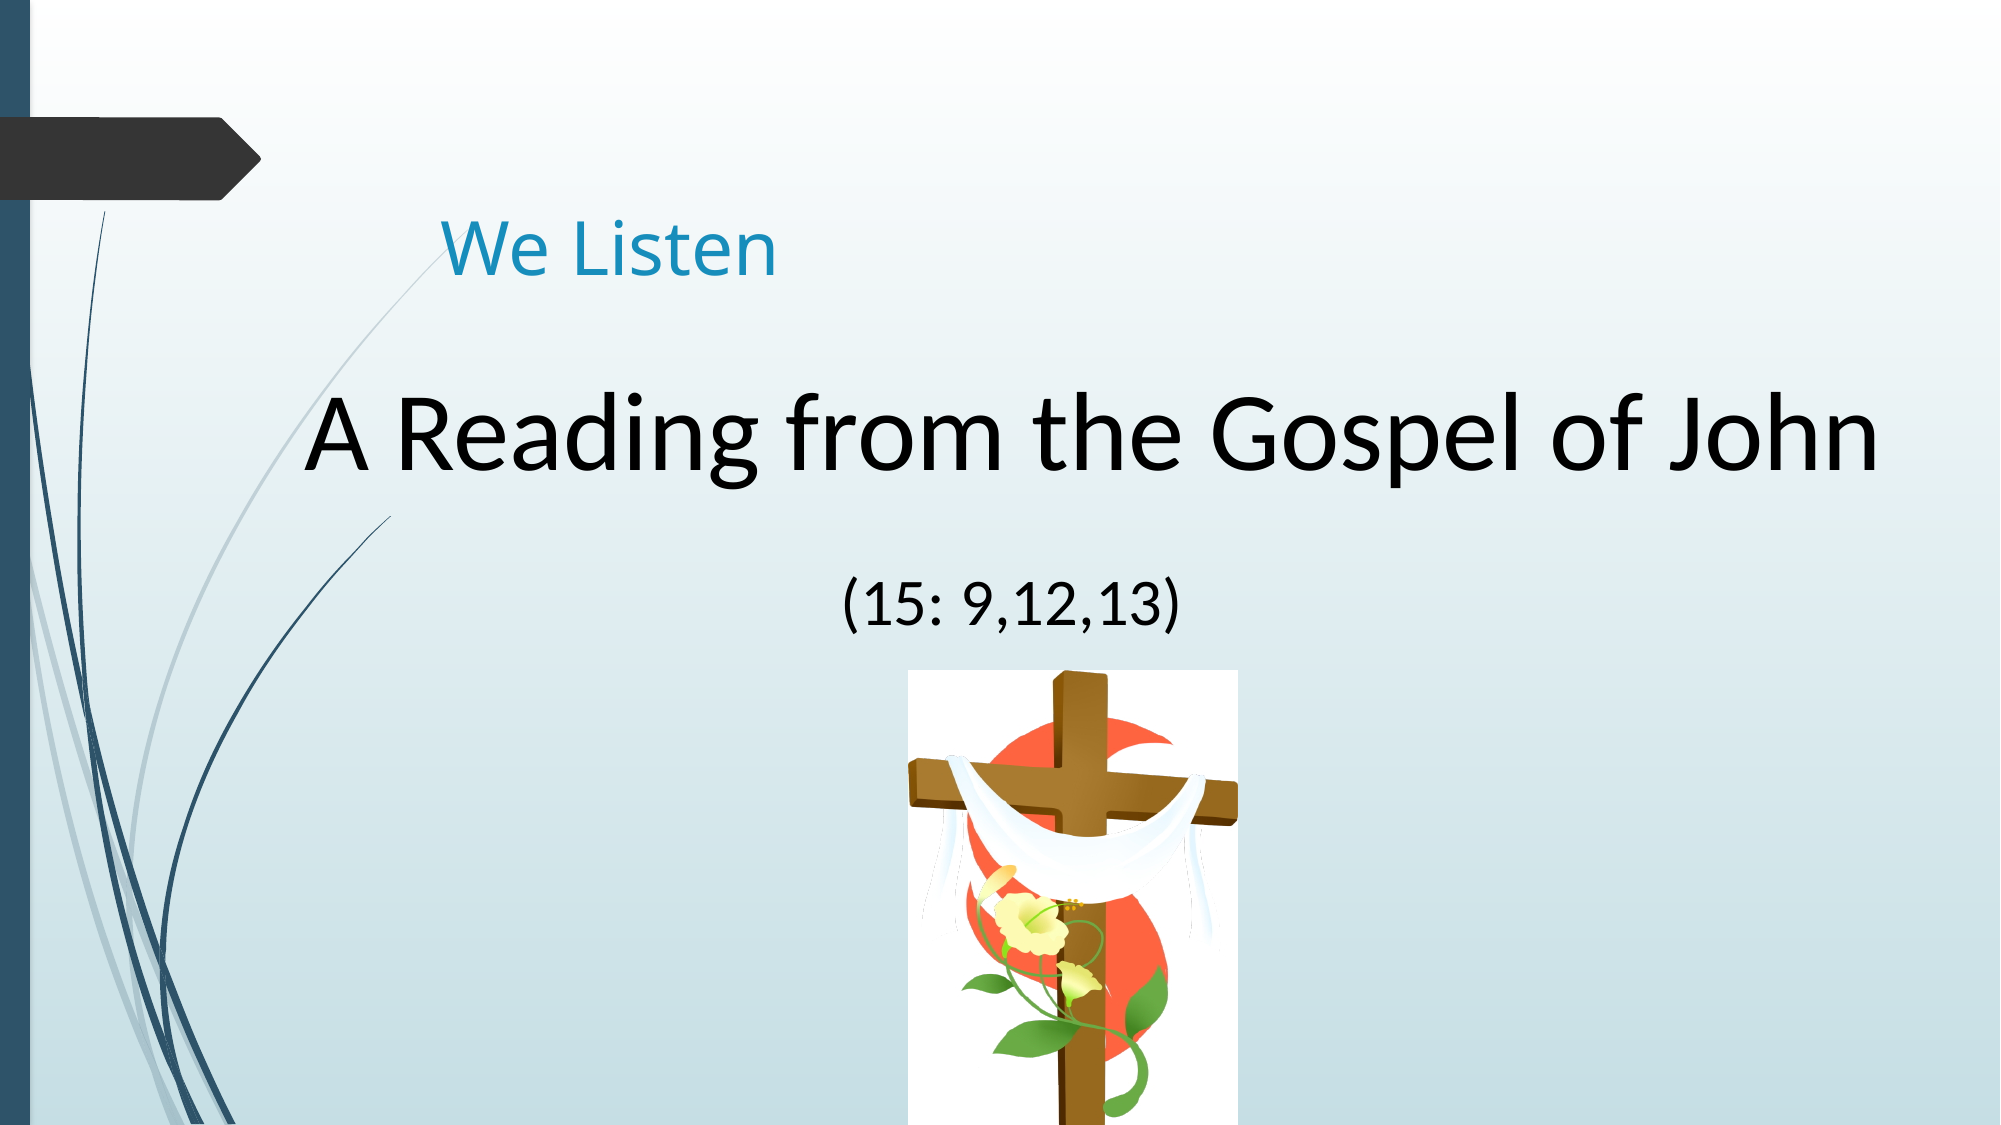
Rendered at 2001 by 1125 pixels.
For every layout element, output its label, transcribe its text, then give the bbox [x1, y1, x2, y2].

title We Listen [425, 102, 1888, 313]
list A Reading from the Gospel of John (15: 9,12,13) [289, 350, 1980, 970]
picture [908, 670, 1239, 1125]
